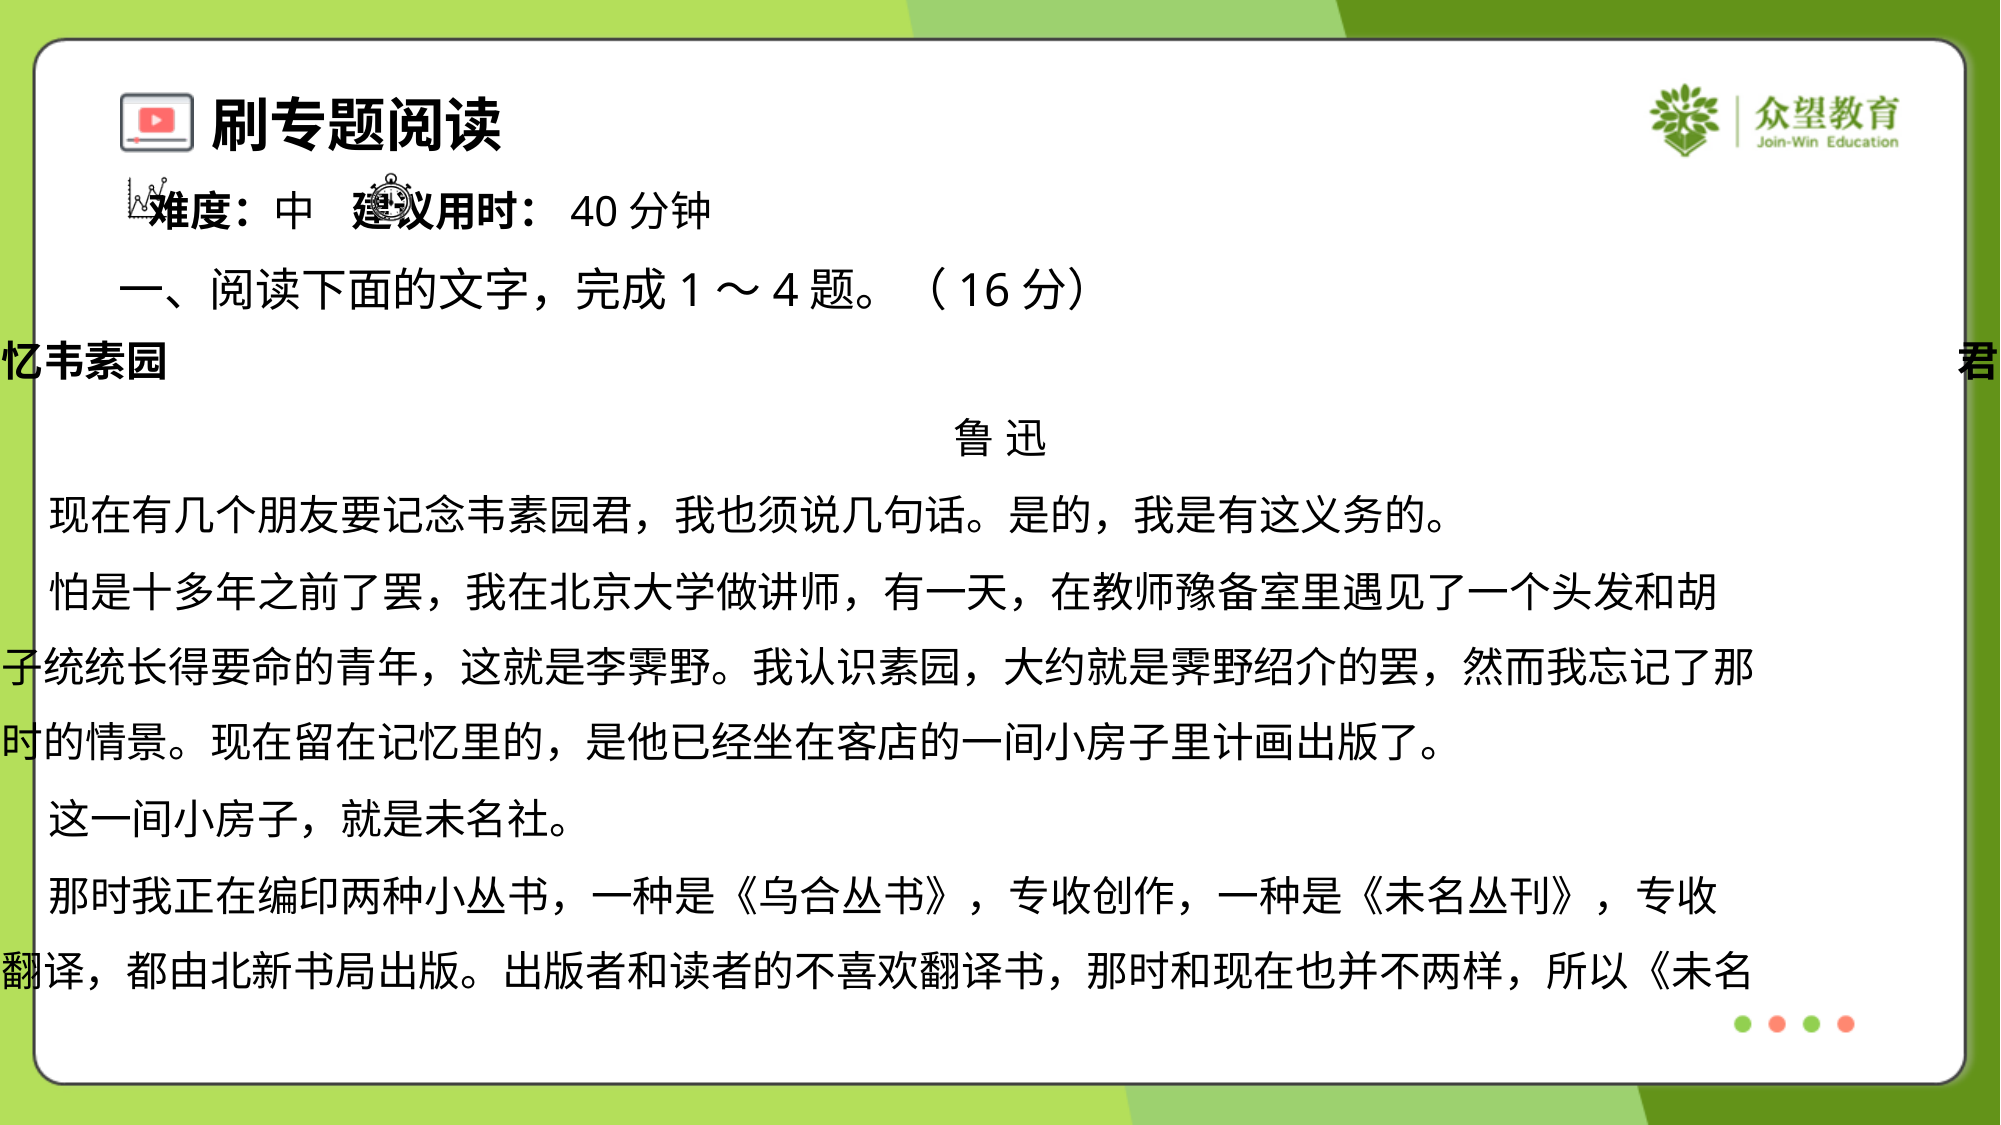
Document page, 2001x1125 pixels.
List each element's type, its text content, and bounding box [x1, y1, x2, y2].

text_box 难度：中 建议用时：40分钟 [118, 159, 1882, 226]
text_box 一、阅读下面的文字，完成1～4题。（16分） [118, 234, 1883, 374]
picture [0, 0, 2000, 1125]
